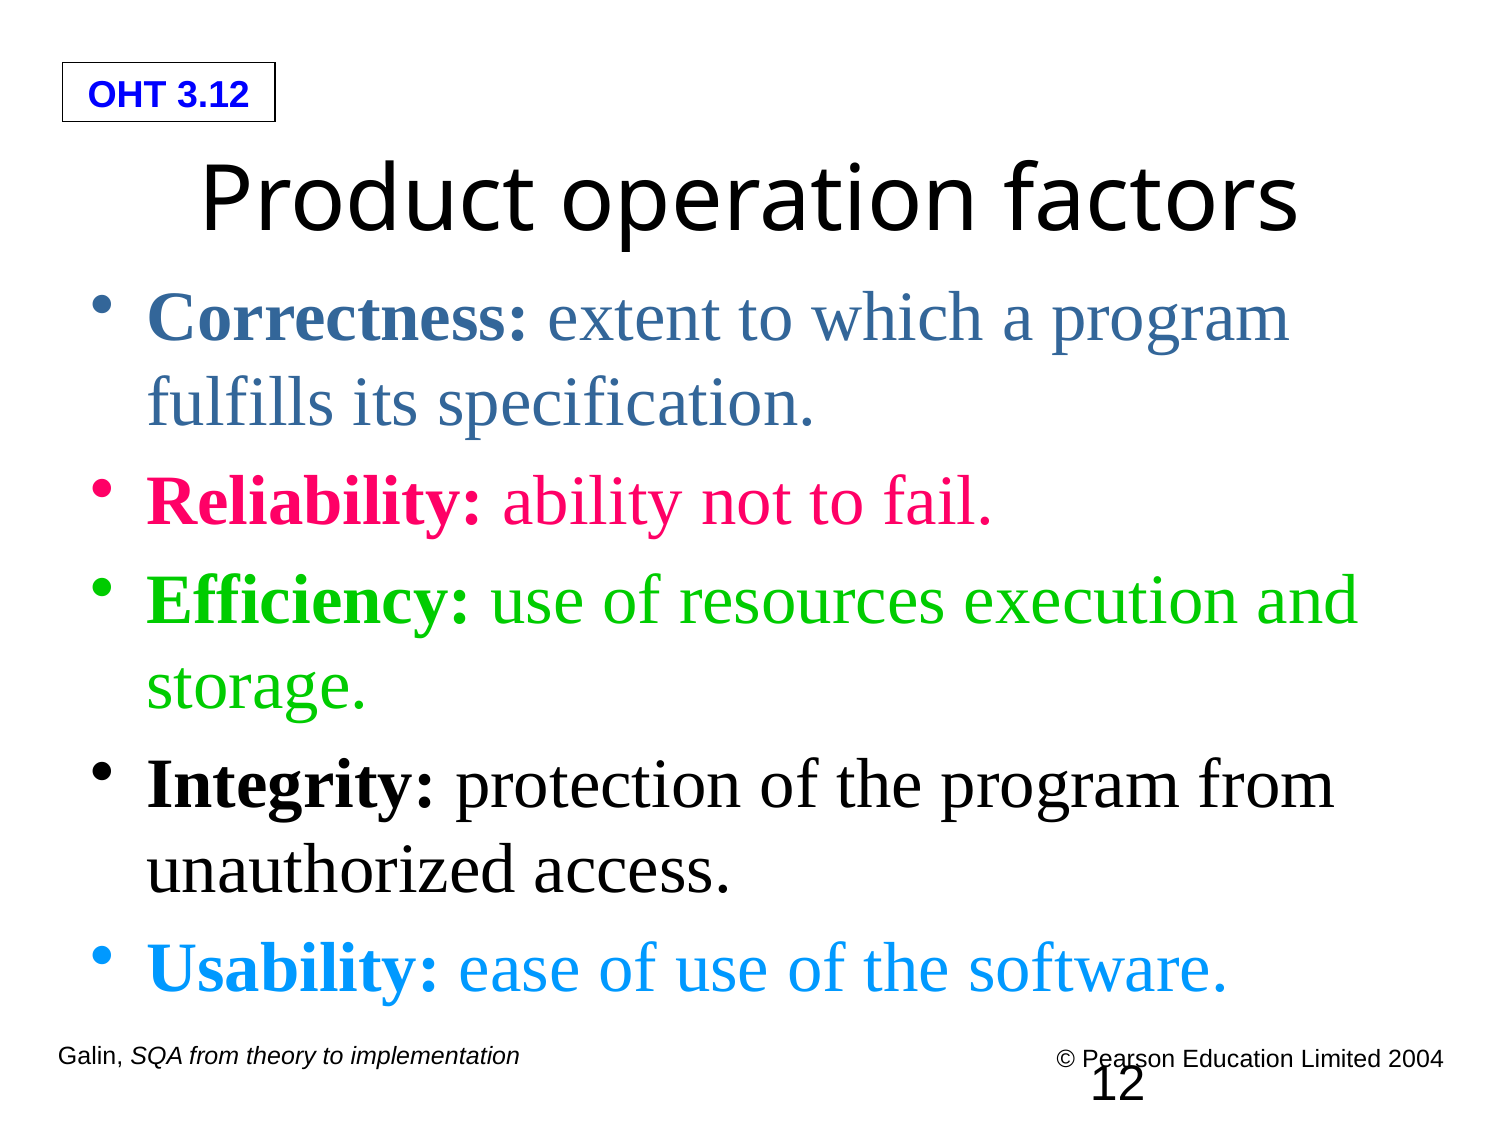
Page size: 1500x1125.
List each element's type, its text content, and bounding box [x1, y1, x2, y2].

slide_number 12 [1074, 1042, 1425, 1103]
title Product operation factors [112, 99, 1388, 262]
list Correctness: extent to which a program fulfills its specification. Reliability: ability not to fail. Efficiency: use of resources execution and storage. Integrity: protection of the program from unauthorized access. Usability: ease of use of the software. [74, 262, 1426, 1063]
